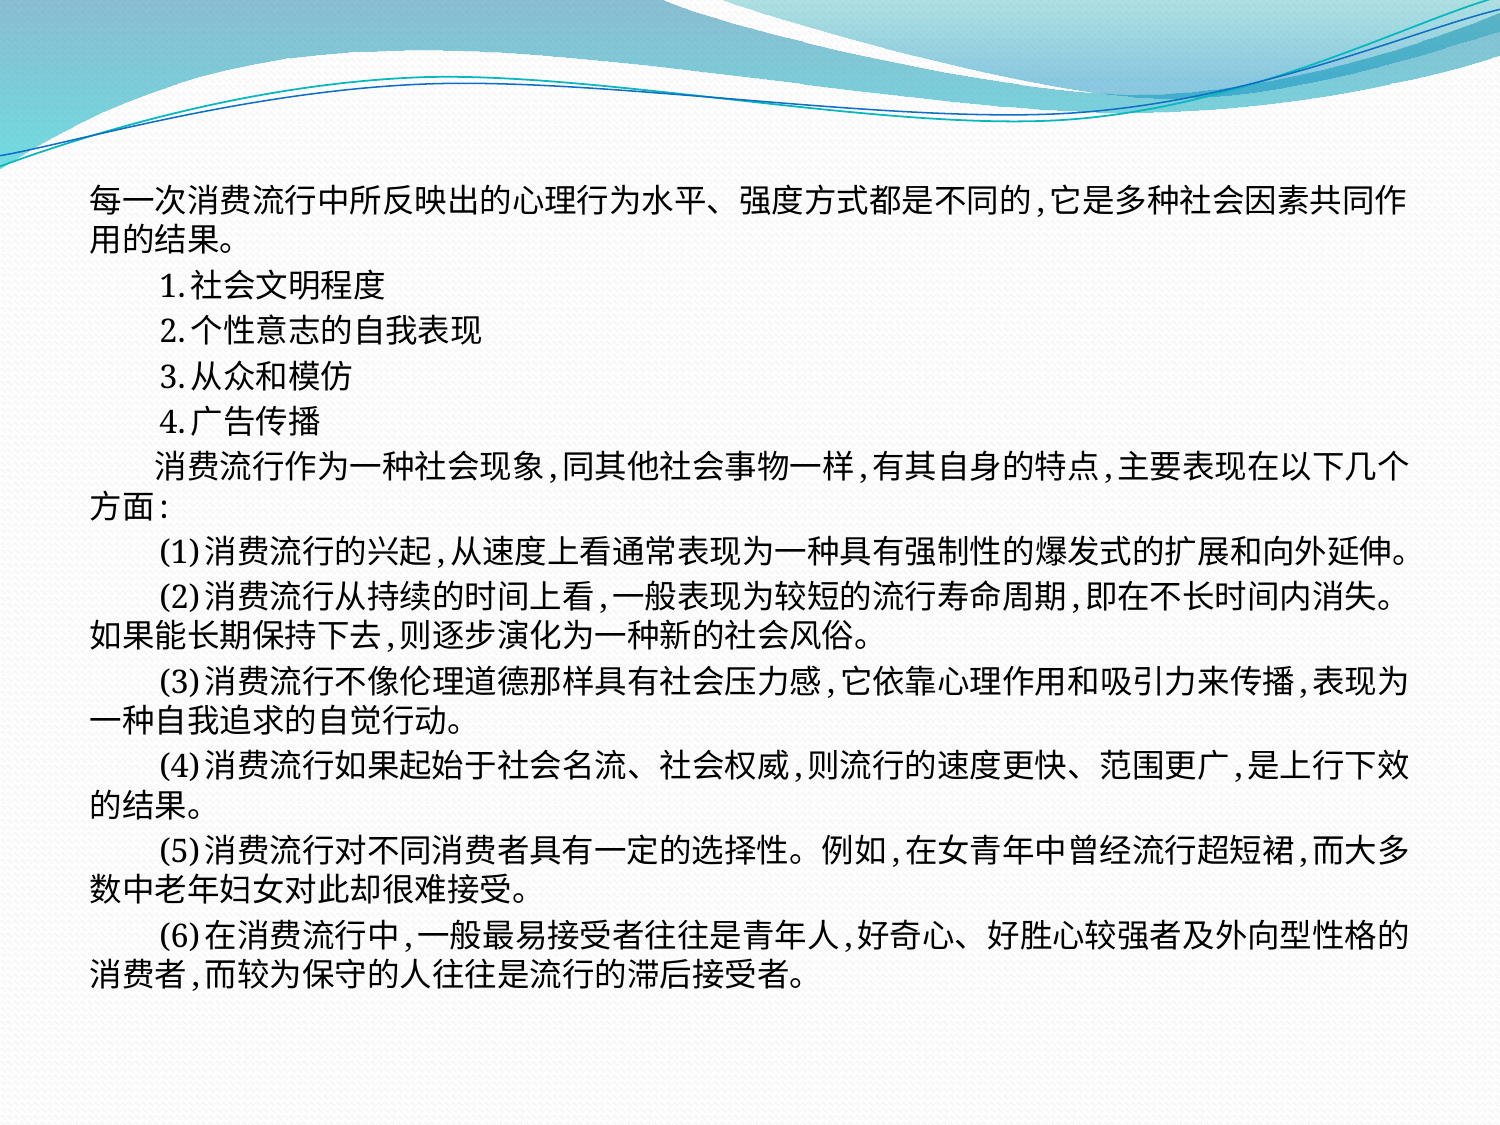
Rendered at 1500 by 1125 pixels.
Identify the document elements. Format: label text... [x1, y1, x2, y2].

list 每一次消费流行中所反映出的心理行为水平、强度方式都是不同的,它是多种社会因素共同作用的结果。 1.社会文明程度 2.个性意志的自我表现 3.从众和模仿 4.广告传播 消费流行作为一种社会现象,同其他社会事物一样,有其自身的特点,主要表现在以下几个方面: (1)消费流行的兴起,从速度上看通常表现为一种具有强制性的爆发式的扩展和向外延伸。 (2)消费流行从持续的时间上看,一般表现为较短的流行寿命周期,即在不长时间内消失。如果能长期保持下去,则逐步演化为一种新的社会风俗。 (3)消费流行不像伦理道德那样具有社会压力感,它依靠心理作用和吸引力来传播,表现为一种自我追求的自觉行动。 (4)消费流行如果起始于社会名流、社会权威,则流行的速度更快、范围更广,是上行下效的结果。 (5)消费流行对不同消费者具有一定的选择性。例如,在女青年中曾经流行超短裙,而大多数中老年妇女对此却很难接受。 (6)在消费流行中,一般最易接受者往往是青年人,好奇心、好胜心较强者及外向型性格的消费者,而较为保守的人往往是流行的滞后接受者。 [75, 172, 1425, 1038]
